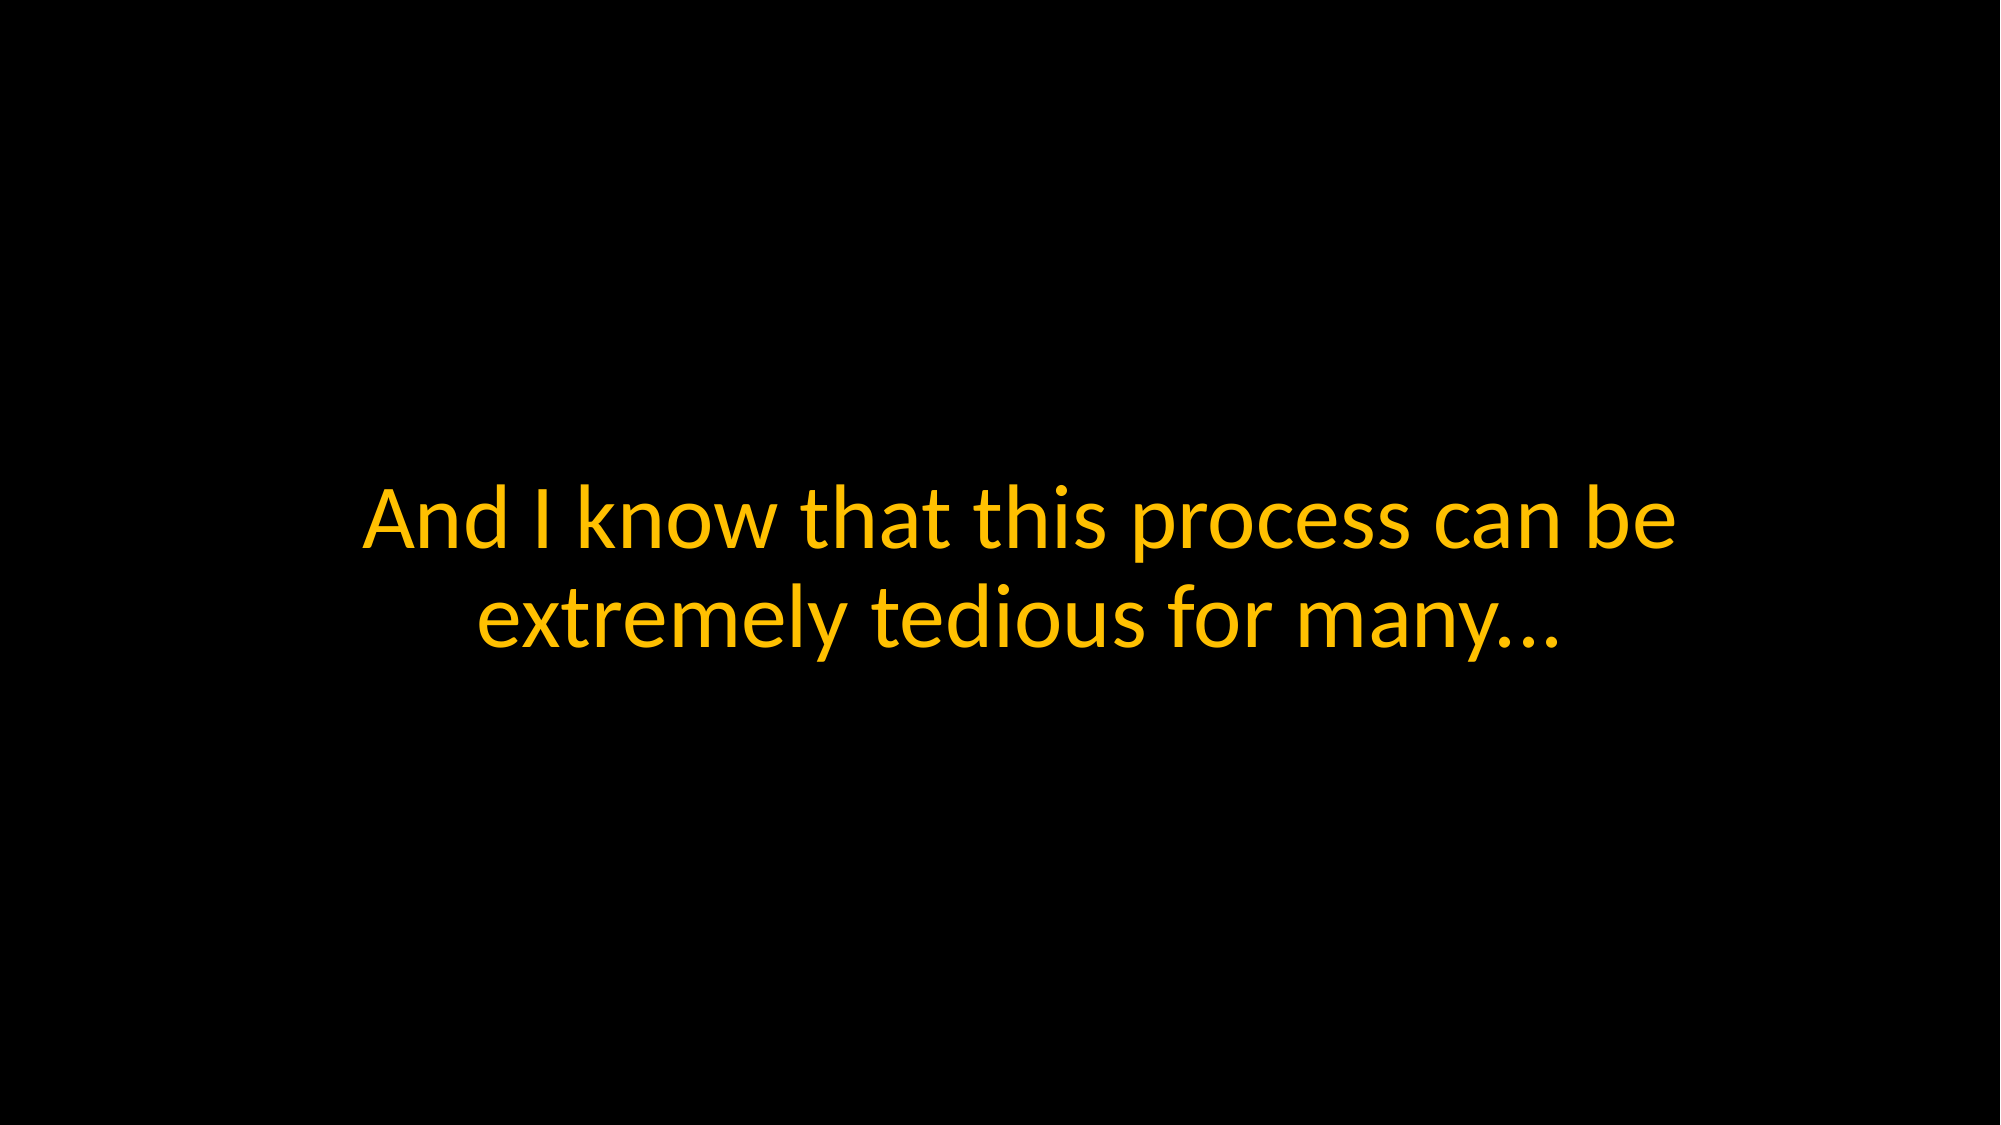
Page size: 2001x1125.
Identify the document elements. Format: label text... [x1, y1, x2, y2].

list And I know that this process can be extremely tedious for many... [158, 461, 1884, 1016]
